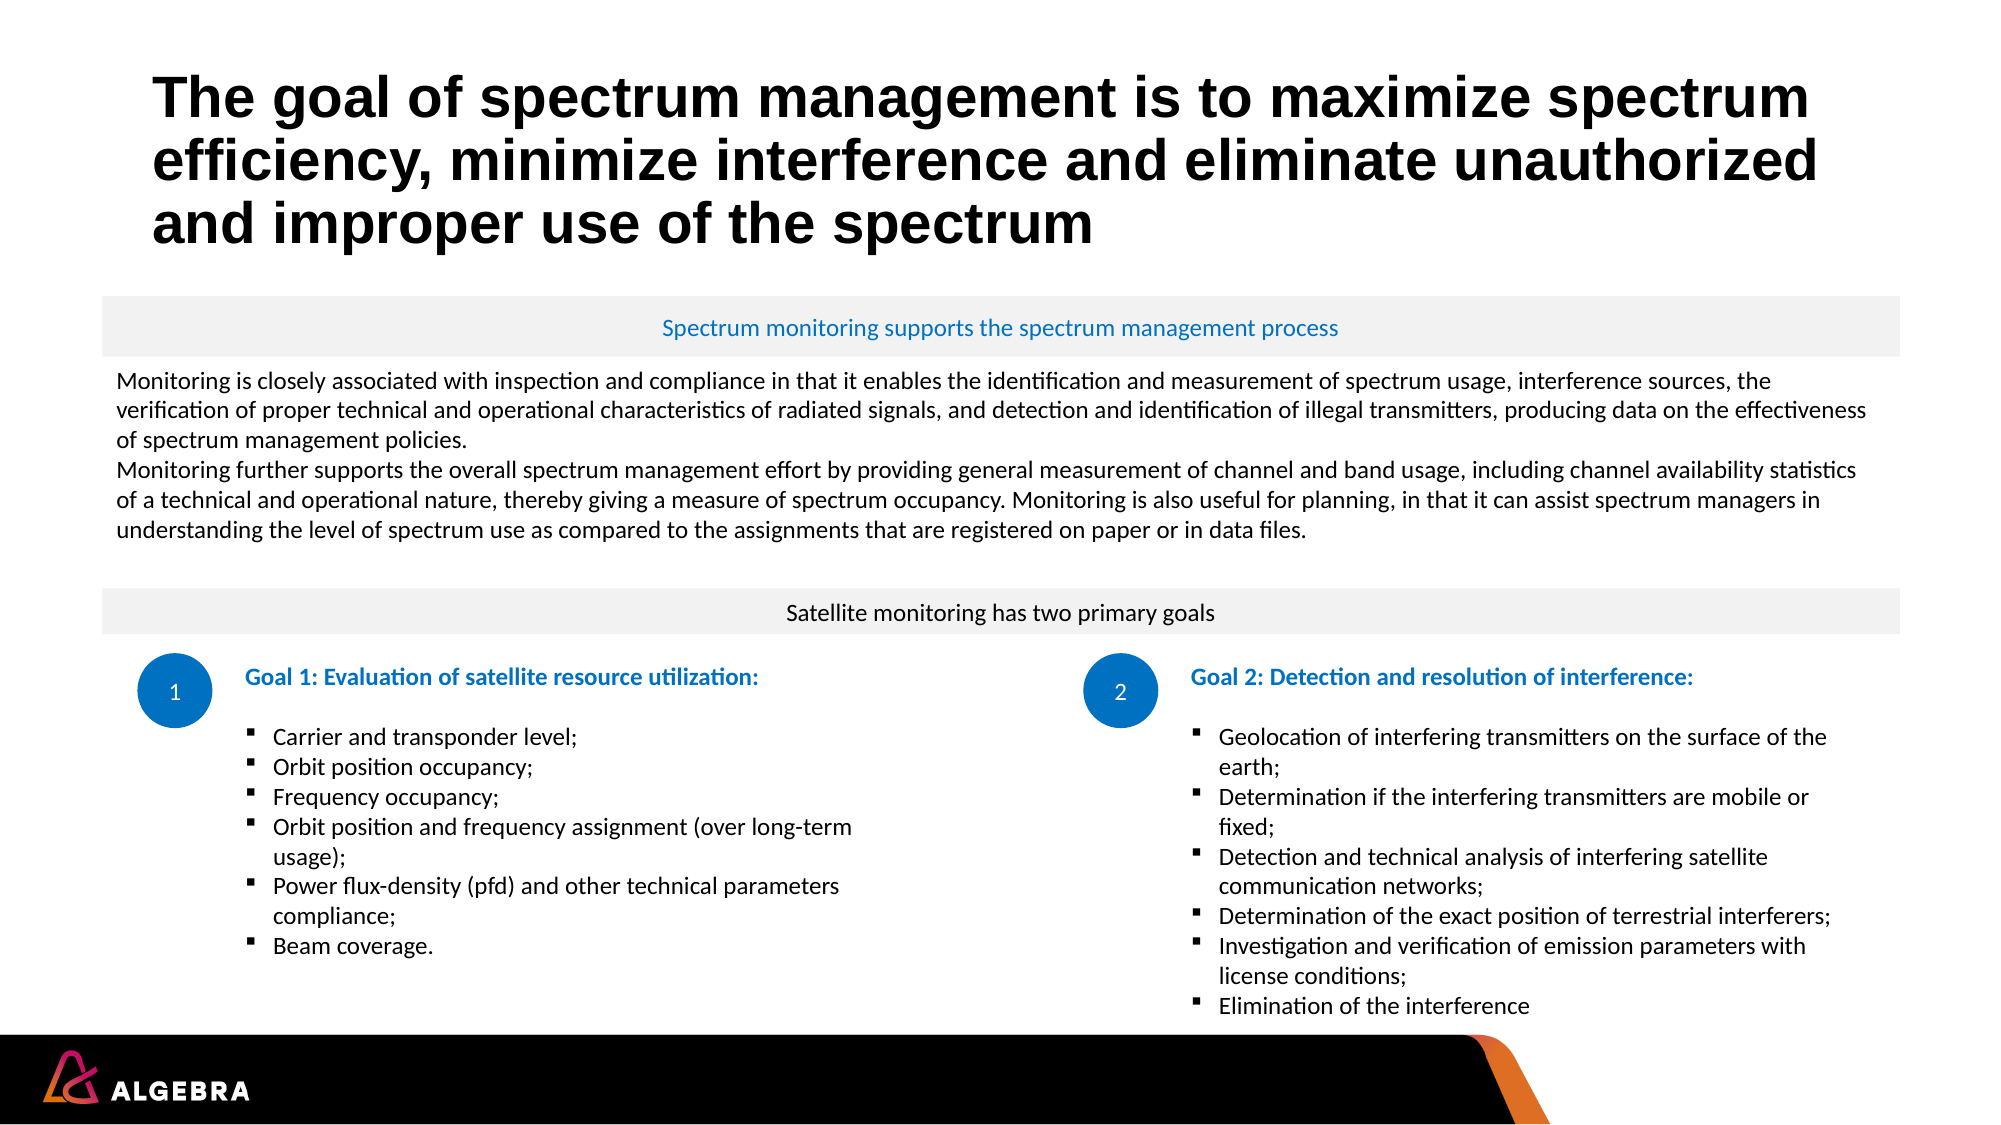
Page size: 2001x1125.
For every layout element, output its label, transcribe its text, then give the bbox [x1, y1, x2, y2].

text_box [1083, 653, 1863, 1025]
text_box Satellite monitoring has two primary goals [101, 587, 1901, 635]
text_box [137, 653, 917, 1025]
text_box Monitoring is closely associated with inspection and compliance in that it enables the identification and measurement of spectrum usage, interference sources, the verification of proper technical and operational characteristics of radiated signals, and detection and identification of illegal transmitters, producing data on the effectiveness of spectrum management policies. Monitoring further supports the overall spectrum management effort by providing general measurement of channel and band usage, including channel availability statistics of a technical and operational nature, thereby giving a measure of spectrum occupancy. Monitoring is also useful for planning, in that it can assist spectrum managers in understanding the level of spectrum use as compared to the assignments that are registered on paper or in data files. [100, 356, 1901, 548]
text_box Spectrum monitoring supports the spectrum management process [101, 295, 1901, 358]
title The goal of spectrum management is to maximize spectrum efficiency, minimize interference and eliminate unauthorized and improper use of the spectrum [137, 59, 1863, 278]
picture [0, 1034, 1733, 1125]
